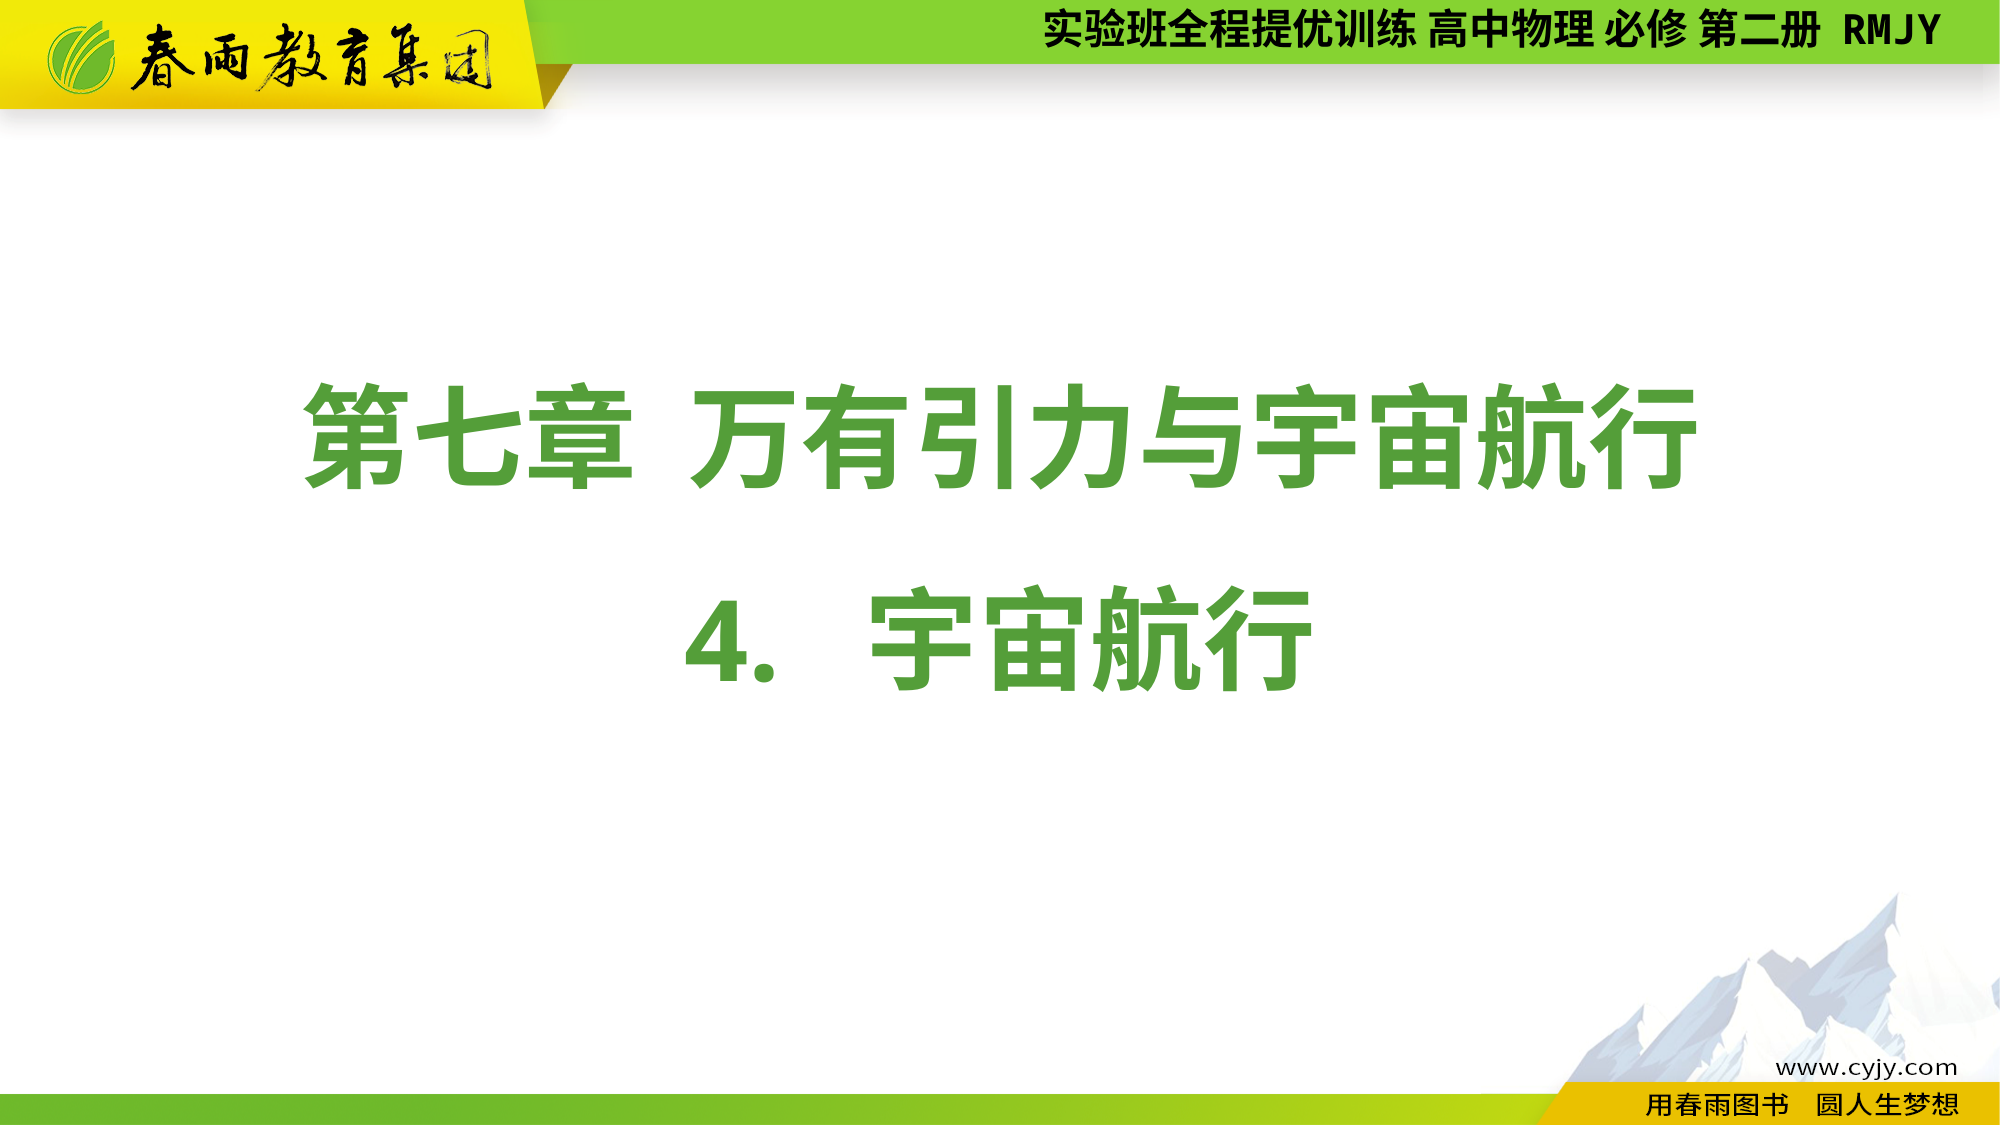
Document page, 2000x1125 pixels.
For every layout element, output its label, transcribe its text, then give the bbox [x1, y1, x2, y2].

text_box 第七章 万有引力与宇宙航行 4. 宇宙航行 [54, 291, 1946, 712]
picture [0, 0, 2000, 1125]
